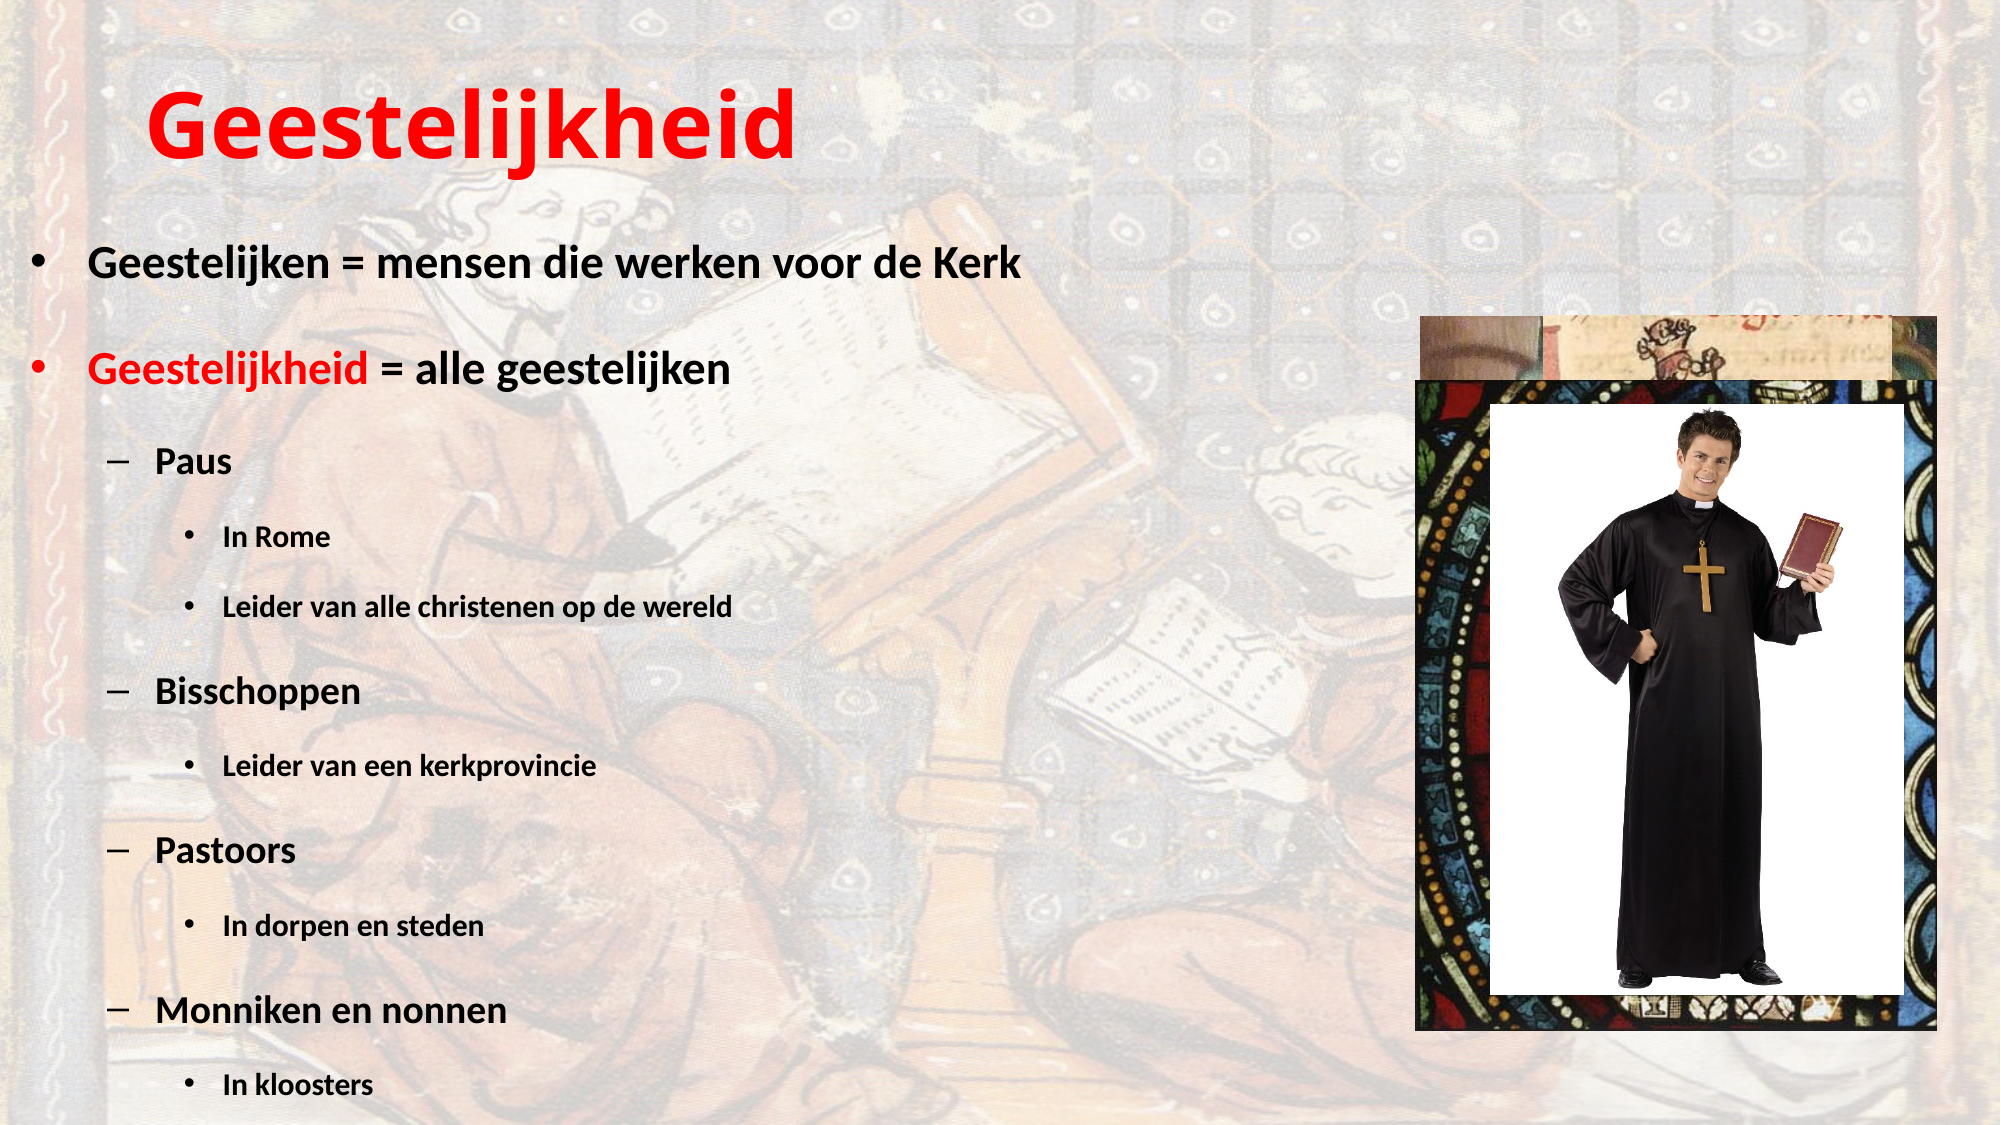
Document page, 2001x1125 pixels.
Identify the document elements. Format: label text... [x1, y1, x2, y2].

picture [1415, 314, 1937, 1031]
list Geestelijken = mensen die werken voor de Kerk Geestelijkheid = alle geestelijken Paus In Rome Leider van alle christenen op de wereld Bisschoppen Leider van een kerkprovincie Pastoors In dorpen en steden Monniken en nonnen In kloosters [15, 183, 1134, 1113]
title Geestelijkheid [1, 13, 968, 231]
